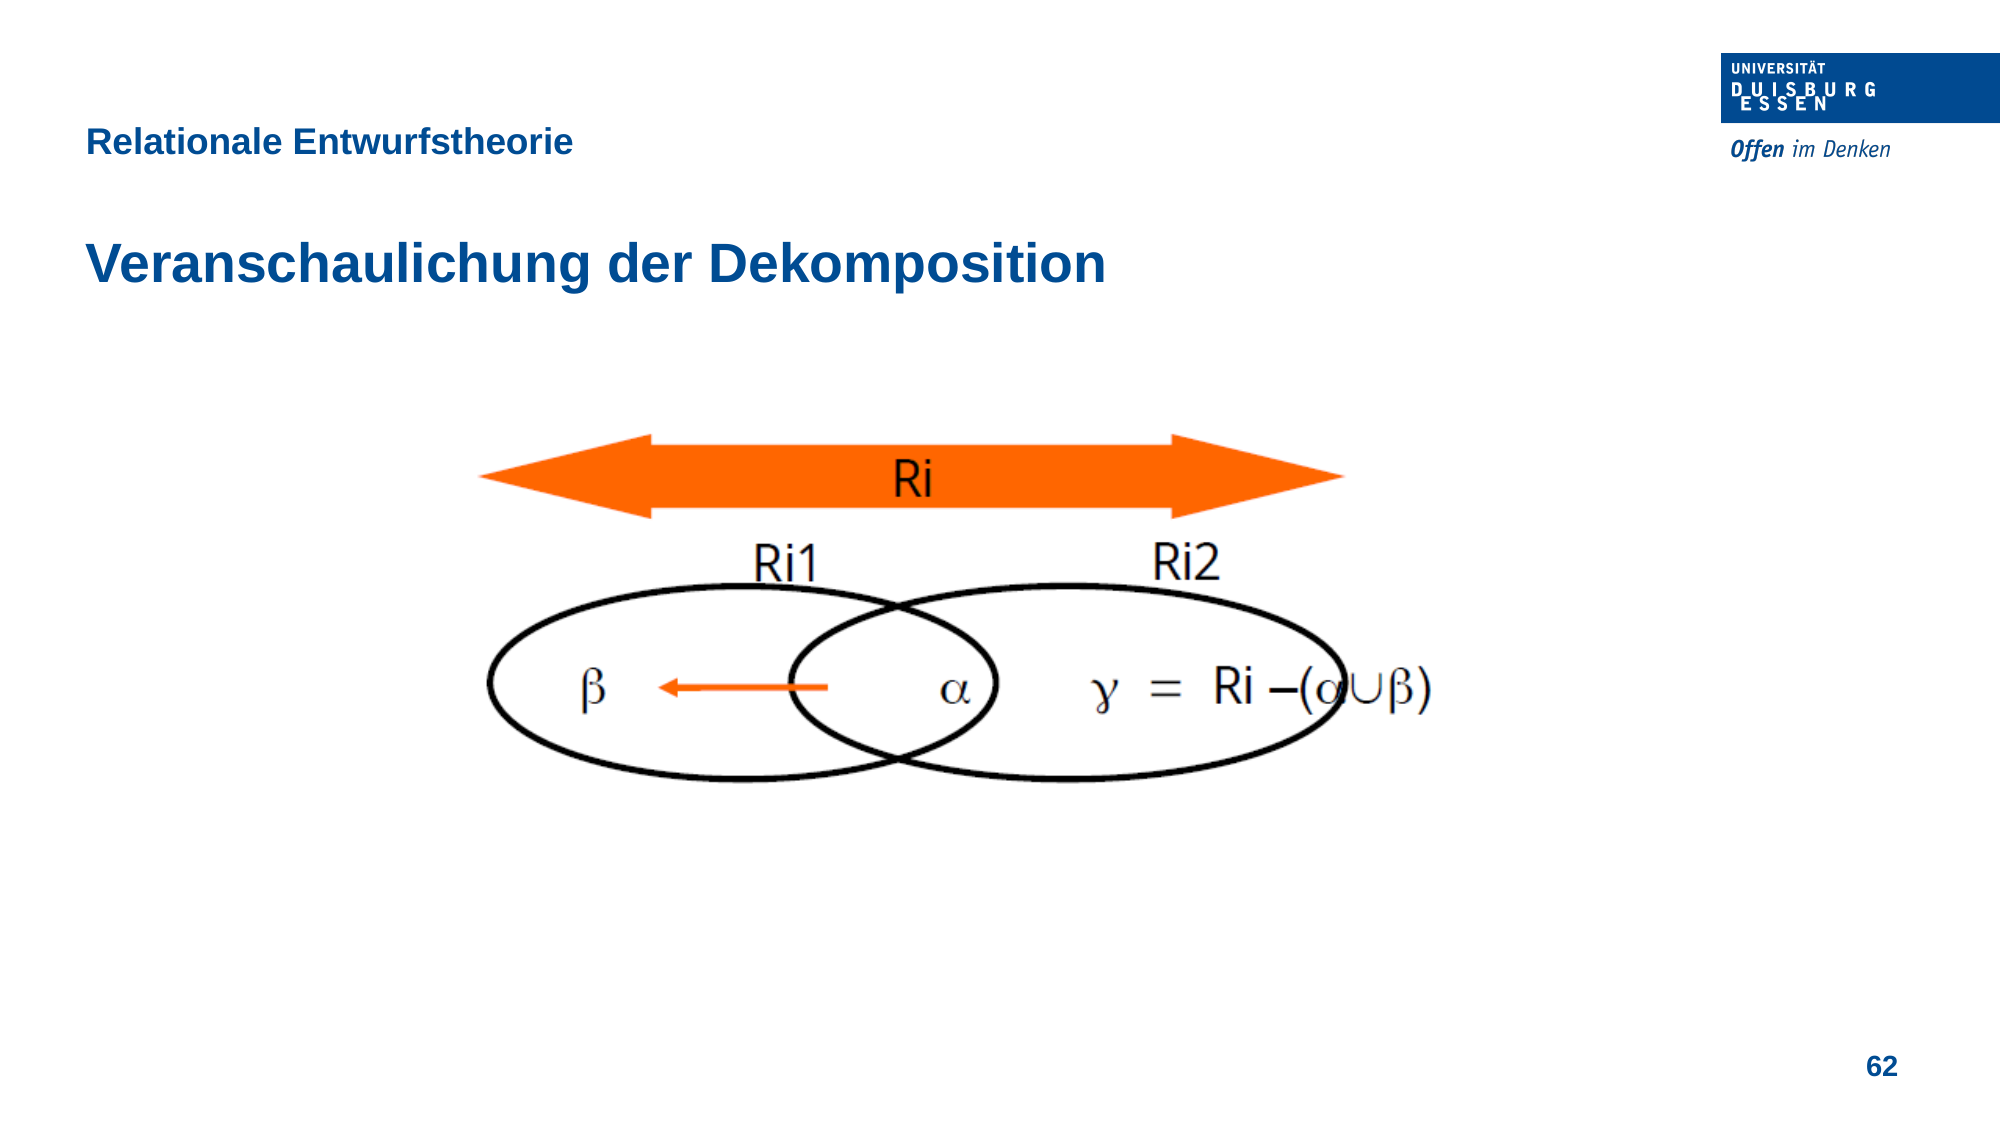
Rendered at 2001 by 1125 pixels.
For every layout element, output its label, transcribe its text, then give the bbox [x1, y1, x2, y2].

list Veranschaulichung der Dekomposition [85, 227, 1767, 303]
list Relationale Entwurfstheorie [85, 122, 1694, 163]
slide_number 62 [1677, 1039, 1914, 1081]
picture [451, 403, 1473, 798]
picture [1721, 53, 2000, 162]
